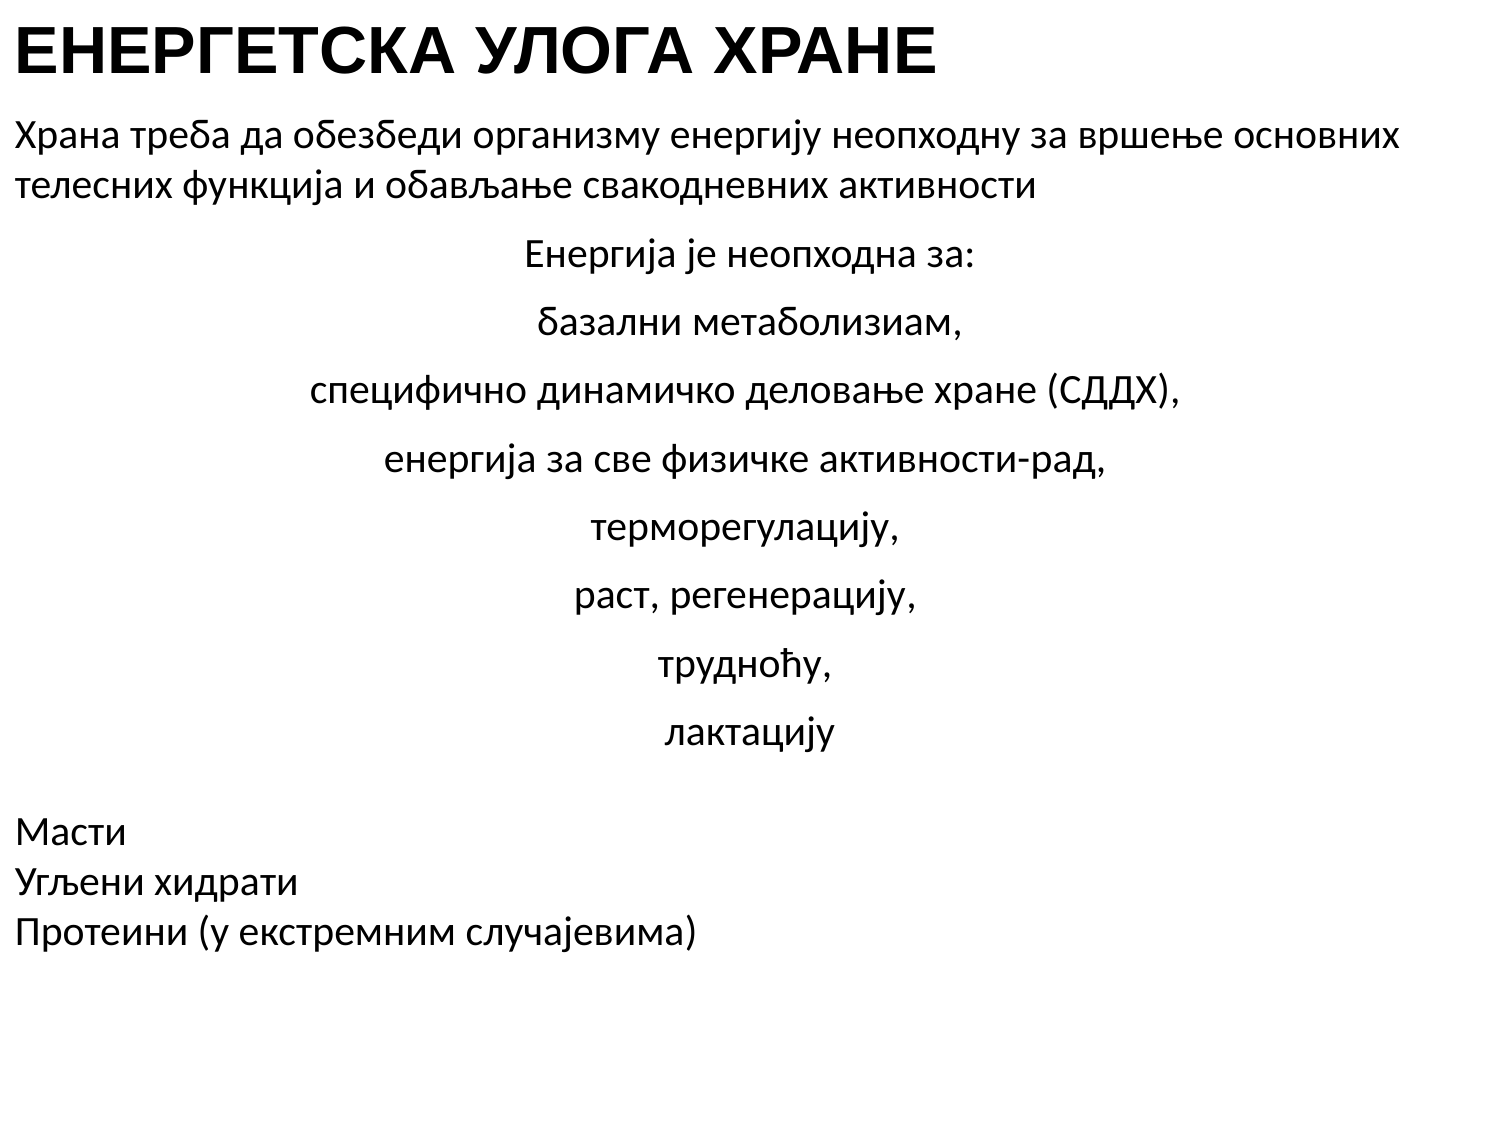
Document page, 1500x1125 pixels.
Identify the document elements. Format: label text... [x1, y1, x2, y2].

text_box ЕНЕРГЕТСКА УЛОГА ХРАНЕ [0, 0, 1350, 95]
text_box Храна треба да обезбеди организму енергију неопходну за вршење основних телесних функција и обављање свакодневних активности Енергија је неопходна за: базални метаболизиам, специфично динамичко деловање хране (СДДХ), енергија за све физичке активности-рад, терморегулацију, раст, регенерацију, трудноћу, лактацију Масти Угљени хидрати Протеини (у екстремним случајевима) [0, 99, 1500, 1052]
